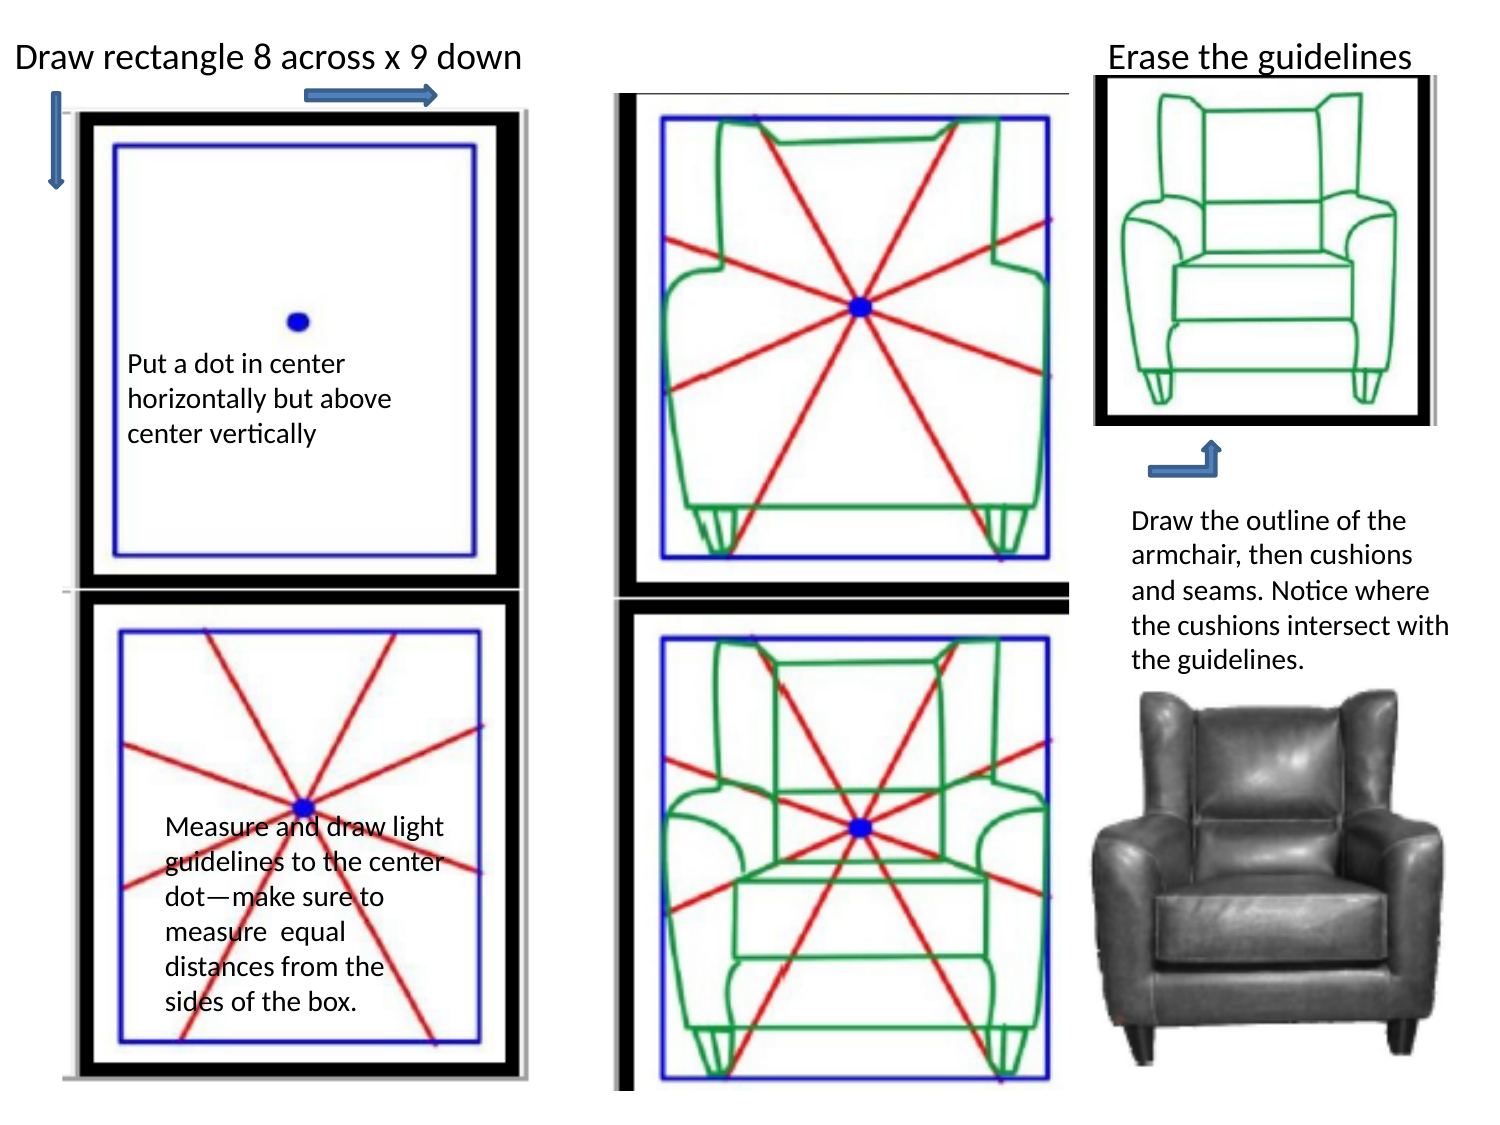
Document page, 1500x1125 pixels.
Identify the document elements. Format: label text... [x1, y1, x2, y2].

text_box Draw rectangle 8 across x 9 down [0, 24, 607, 85]
picture [62, 104, 550, 1092]
text_box [304, 83, 438, 103]
text_box [1147, 439, 1222, 478]
text_box Draw the outline of the armchair, then cushions and seams. Notice where the cushions intersect with the guidelines. [1116, 458, 1473, 674]
picture [1092, 75, 1441, 427]
picture [612, 92, 1473, 1092]
text_box [48, 91, 62, 190]
text_box Erase the guidelines [1093, 24, 1489, 85]
